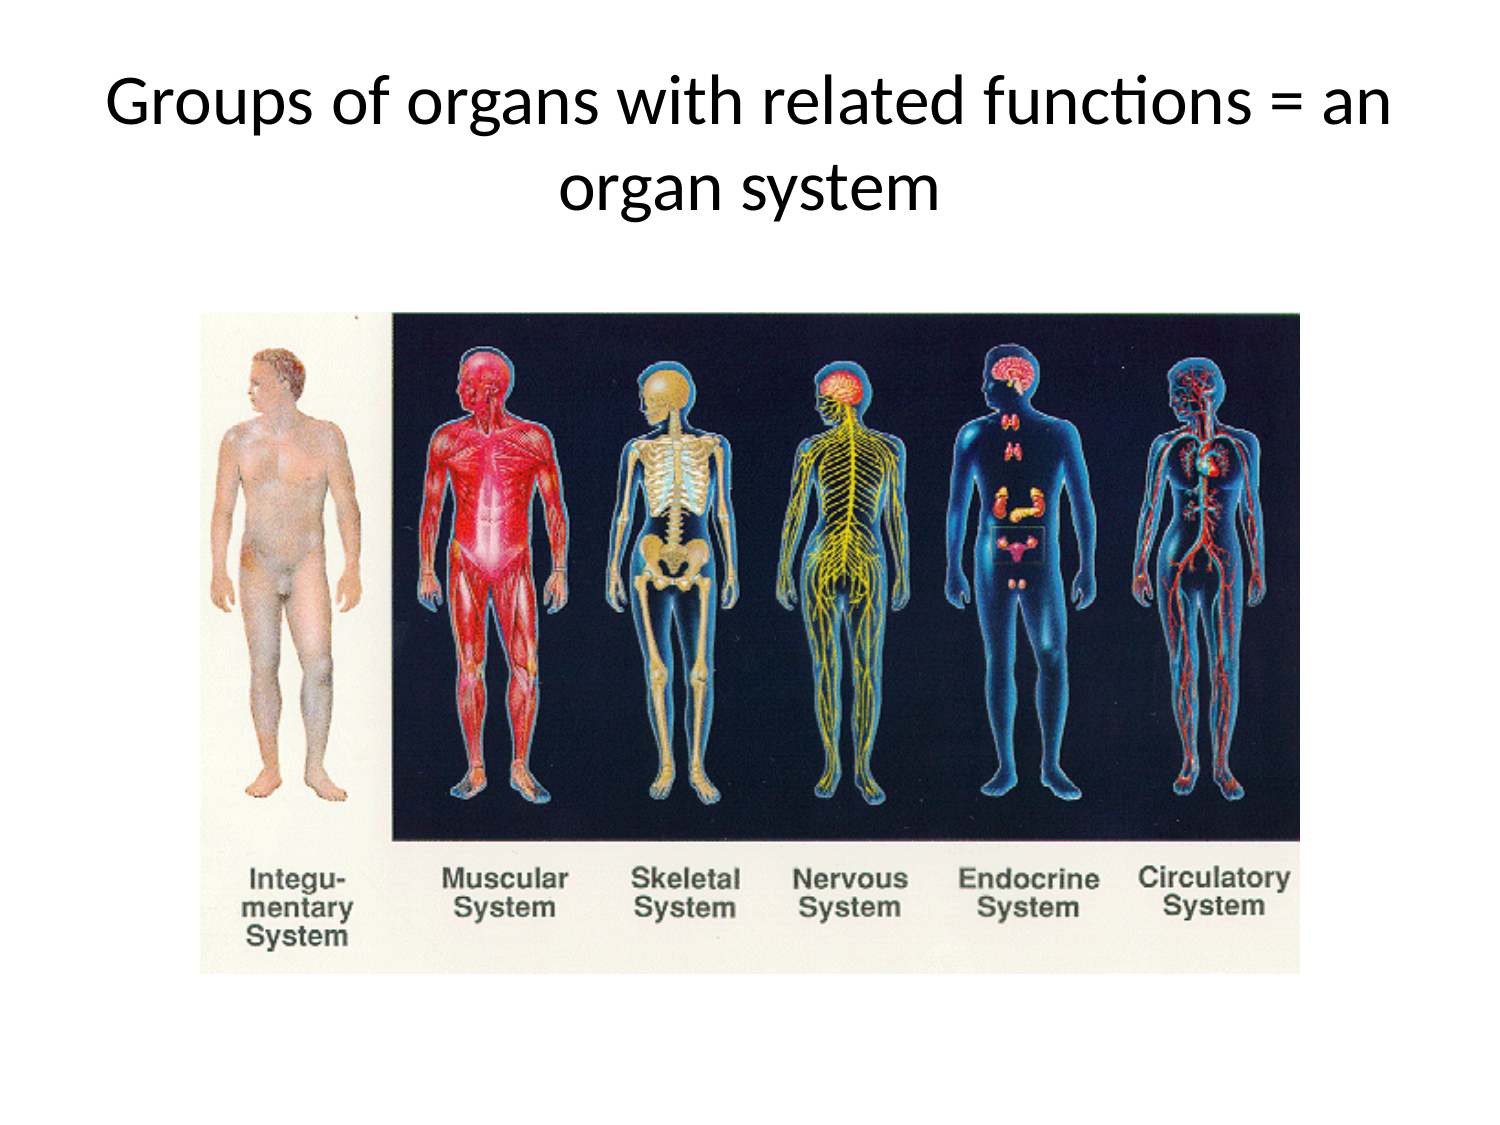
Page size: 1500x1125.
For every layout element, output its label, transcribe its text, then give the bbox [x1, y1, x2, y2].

picture [199, 312, 1301, 974]
title Groups of organs with related functions = an organ system [75, 45, 1425, 233]
